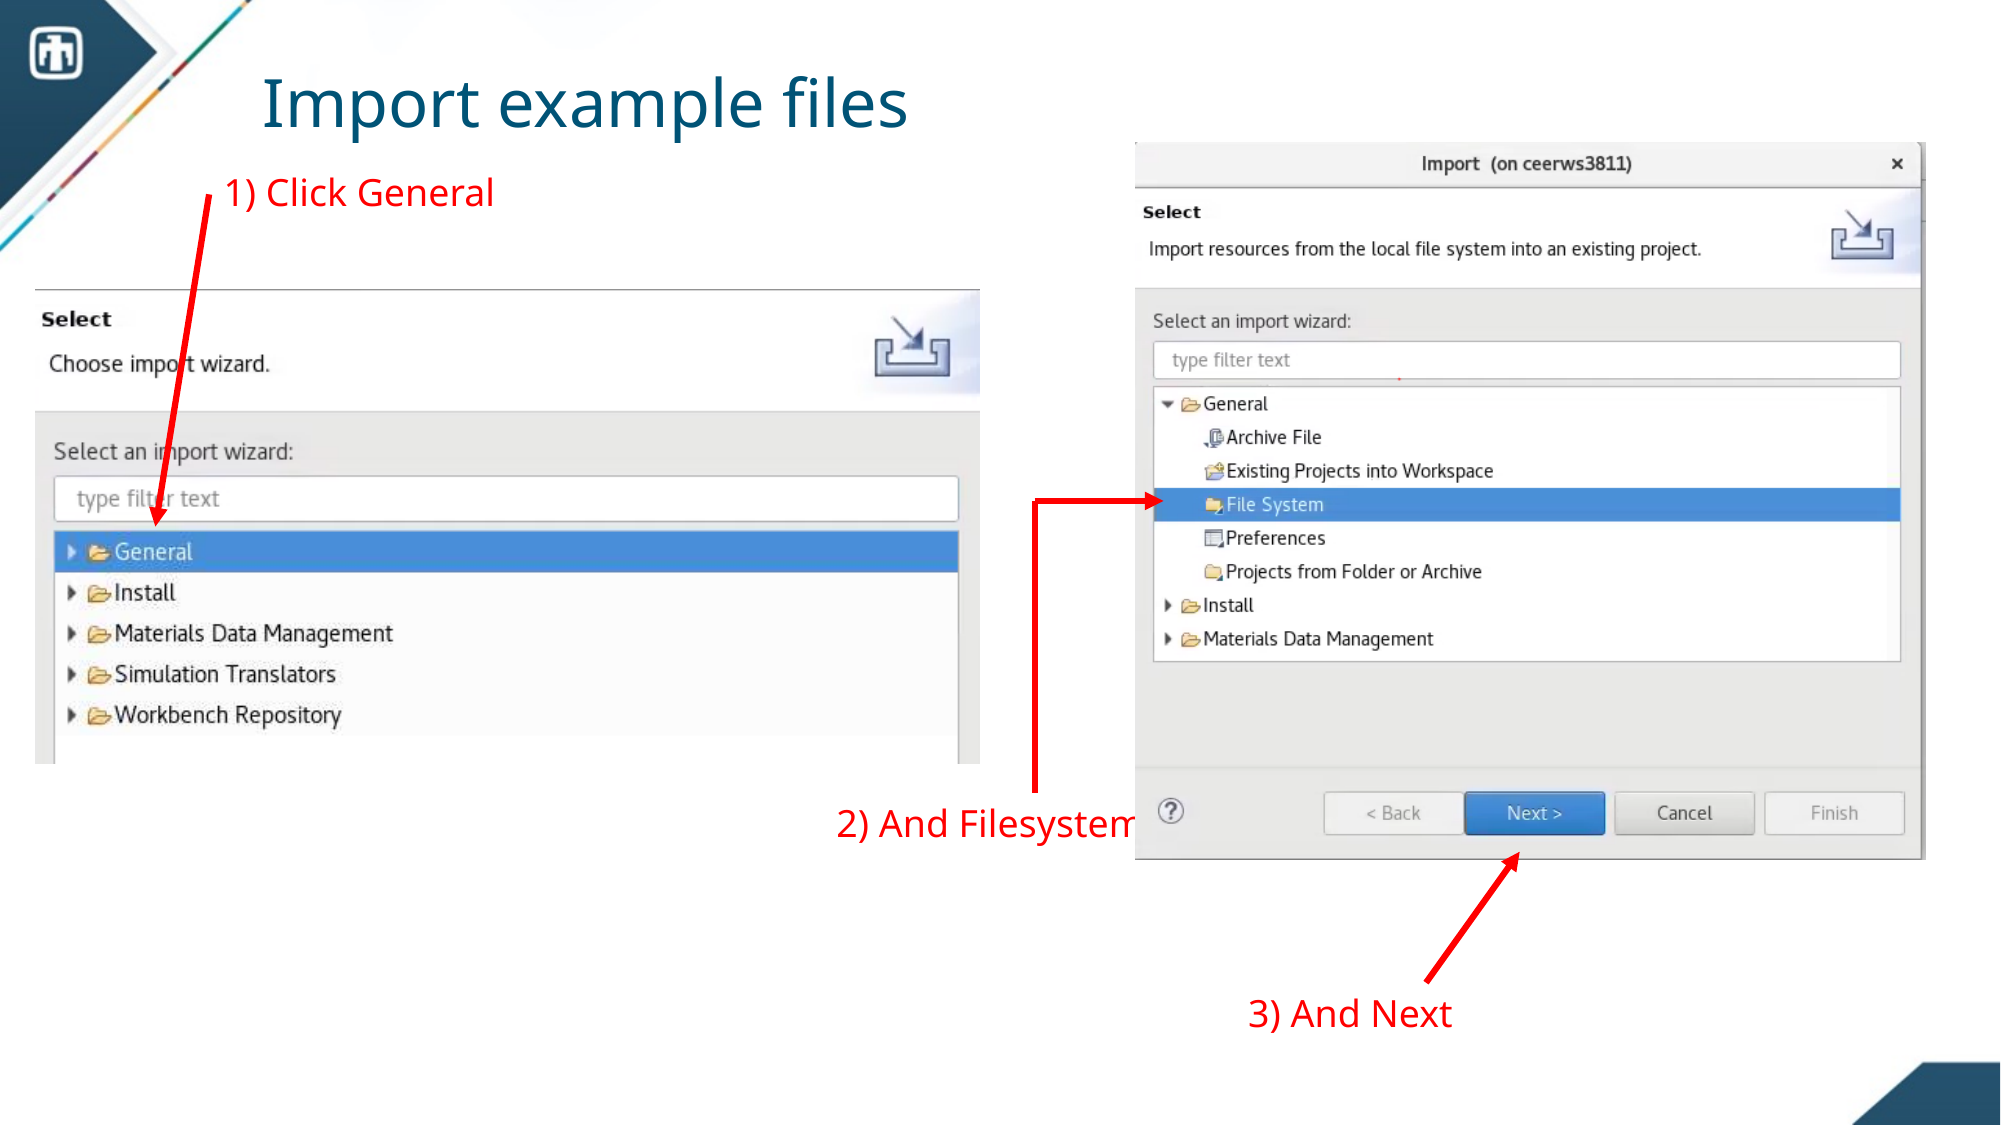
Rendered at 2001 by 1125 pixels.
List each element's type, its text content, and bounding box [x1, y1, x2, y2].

title Import example files [262, 42, 1919, 170]
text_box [1425, 851, 1520, 983]
text_box 2) And Filesystem [821, 792, 1058, 896]
text_box 1) Click General [208, 160, 359, 289]
picture [0, 0, 2001, 1125]
text_box 3) And Next [1233, 982, 1470, 1085]
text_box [155, 194, 210, 527]
